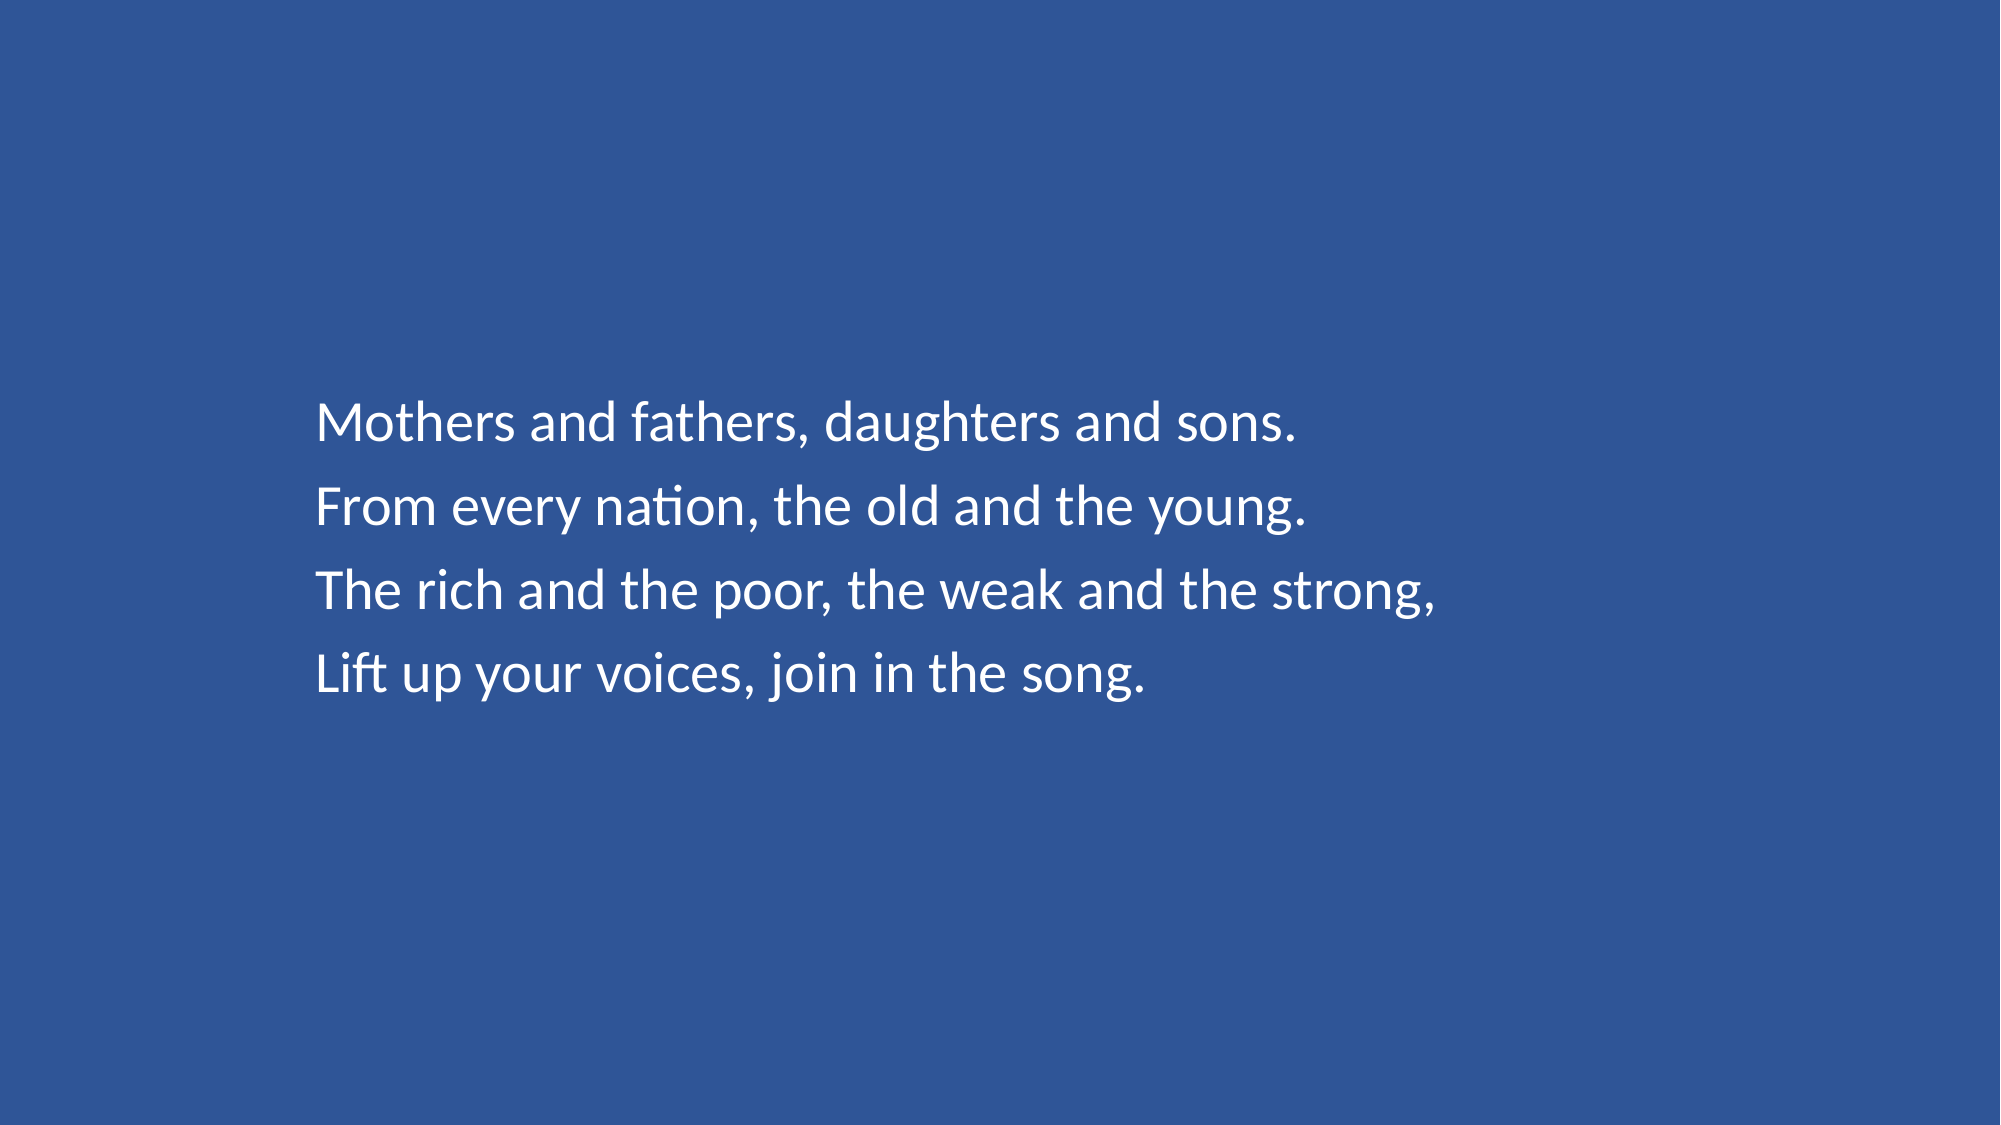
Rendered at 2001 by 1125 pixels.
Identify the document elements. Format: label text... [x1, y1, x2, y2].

list Mothers and fathers, daughters and sons. From every nation, the old and the young. The rich and the poor, the weak and the strong, Lift up your voices, join in the song. [300, 384, 1700, 741]
